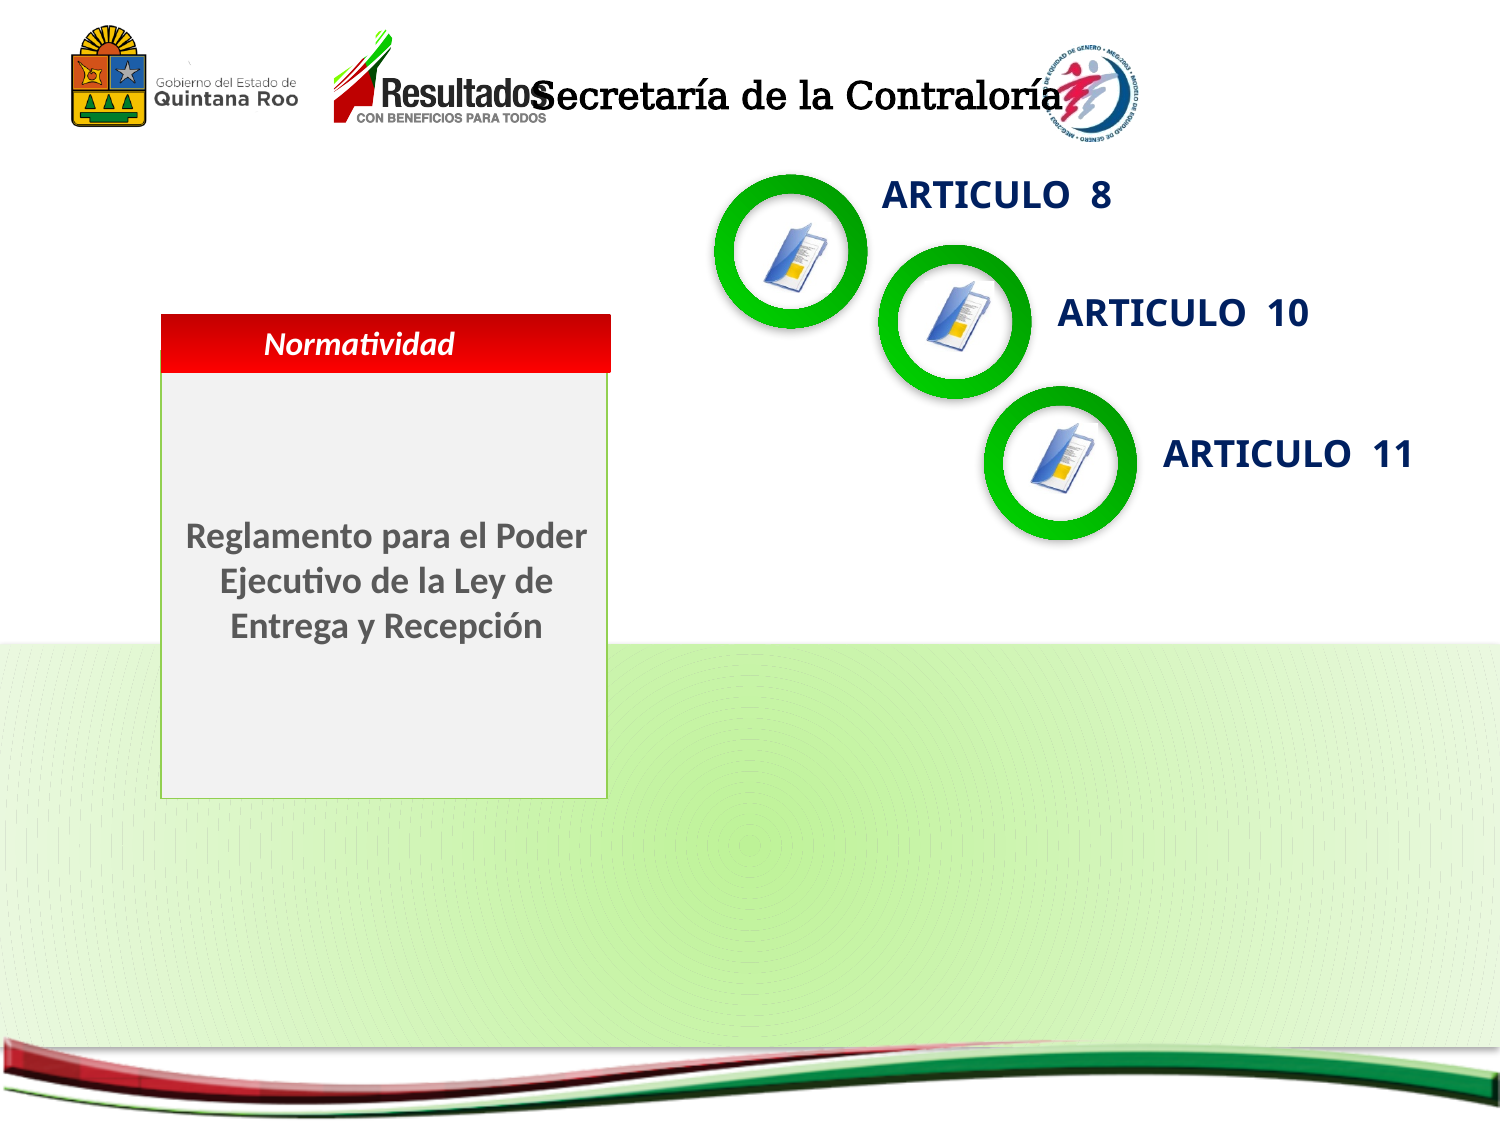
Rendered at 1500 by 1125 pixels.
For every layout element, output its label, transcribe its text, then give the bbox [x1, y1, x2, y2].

picture [761, 222, 832, 294]
picture [1042, 45, 1140, 142]
text_box [0, 644, 1500, 1030]
picture [1028, 422, 1099, 494]
picture [0, 1031, 1500, 1125]
picture [58, 25, 303, 130]
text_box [714, 163, 1173, 329]
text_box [878, 244, 1348, 399]
text_box Secretaría de la Contraloría [567, 63, 1037, 124]
picture [318, 23, 563, 130]
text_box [140, 314, 634, 799]
text_box [984, 408, 1137, 540]
text_box ARTICULO 11 [1148, 422, 1454, 483]
picture [924, 281, 995, 353]
